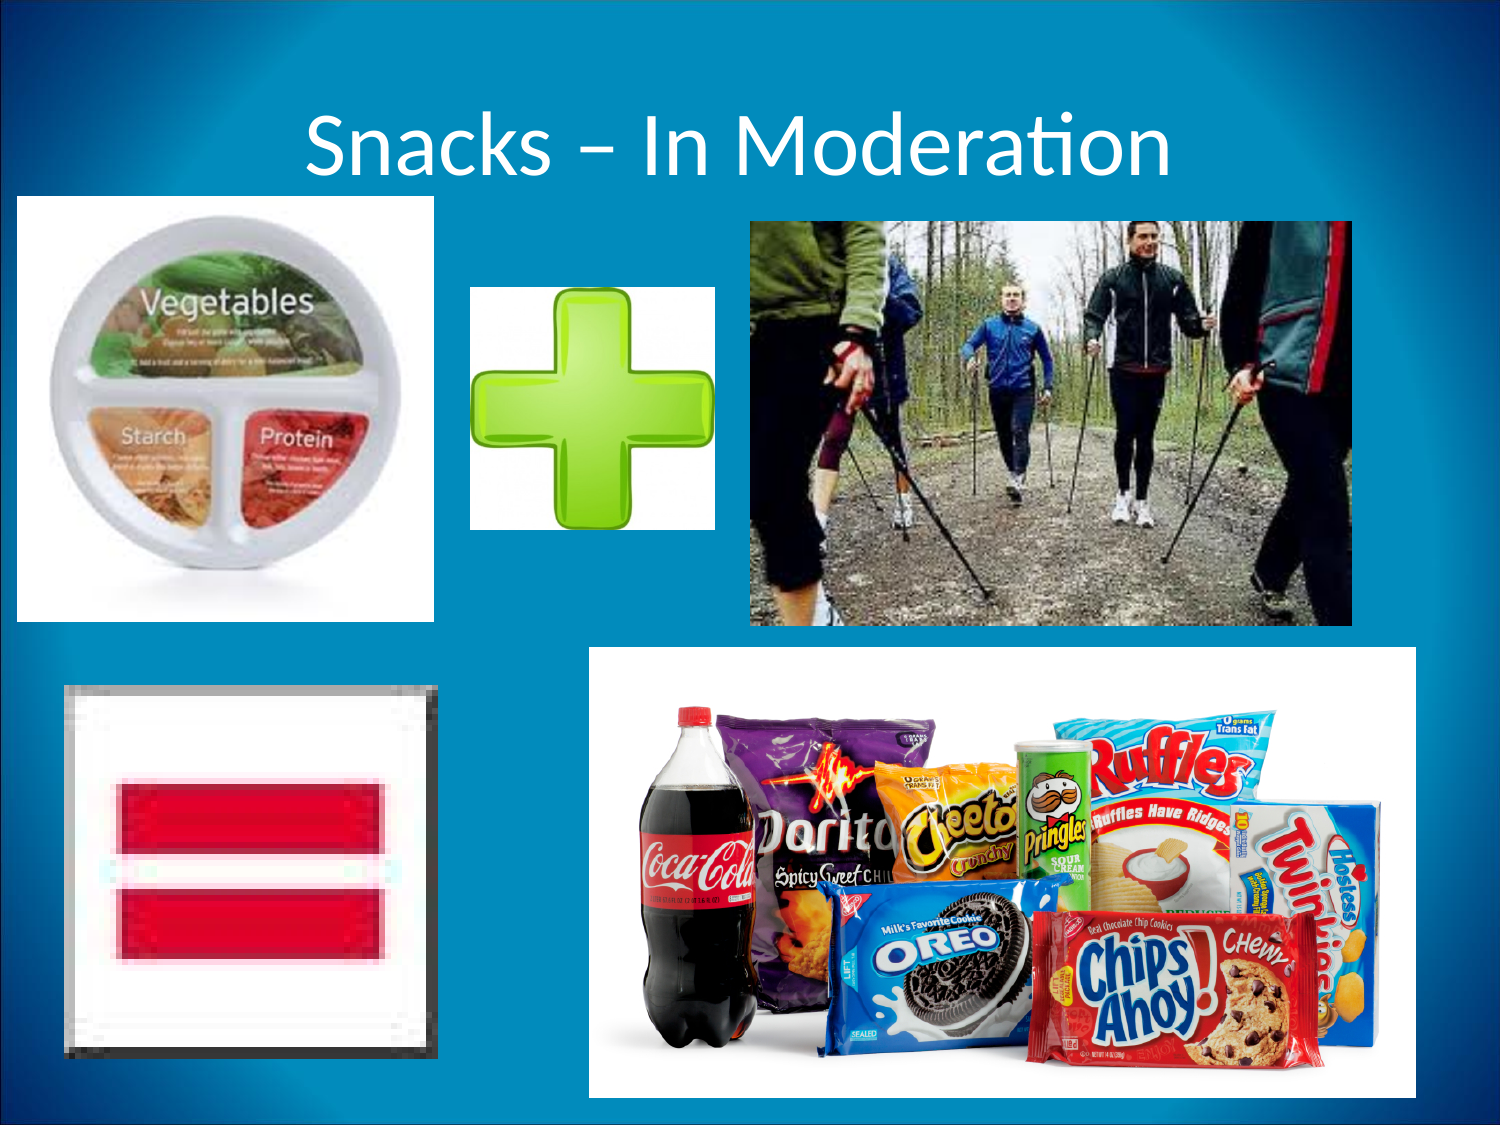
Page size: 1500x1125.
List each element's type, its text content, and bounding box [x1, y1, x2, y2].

picture [751, 222, 1351, 625]
picture [590, 0, 1500, 1125]
list [74, 219, 1426, 1006]
picture [471, 288, 714, 529]
title Snacks – In Moderation [74, 44, 1426, 219]
picture [0, 0, 437, 1125]
